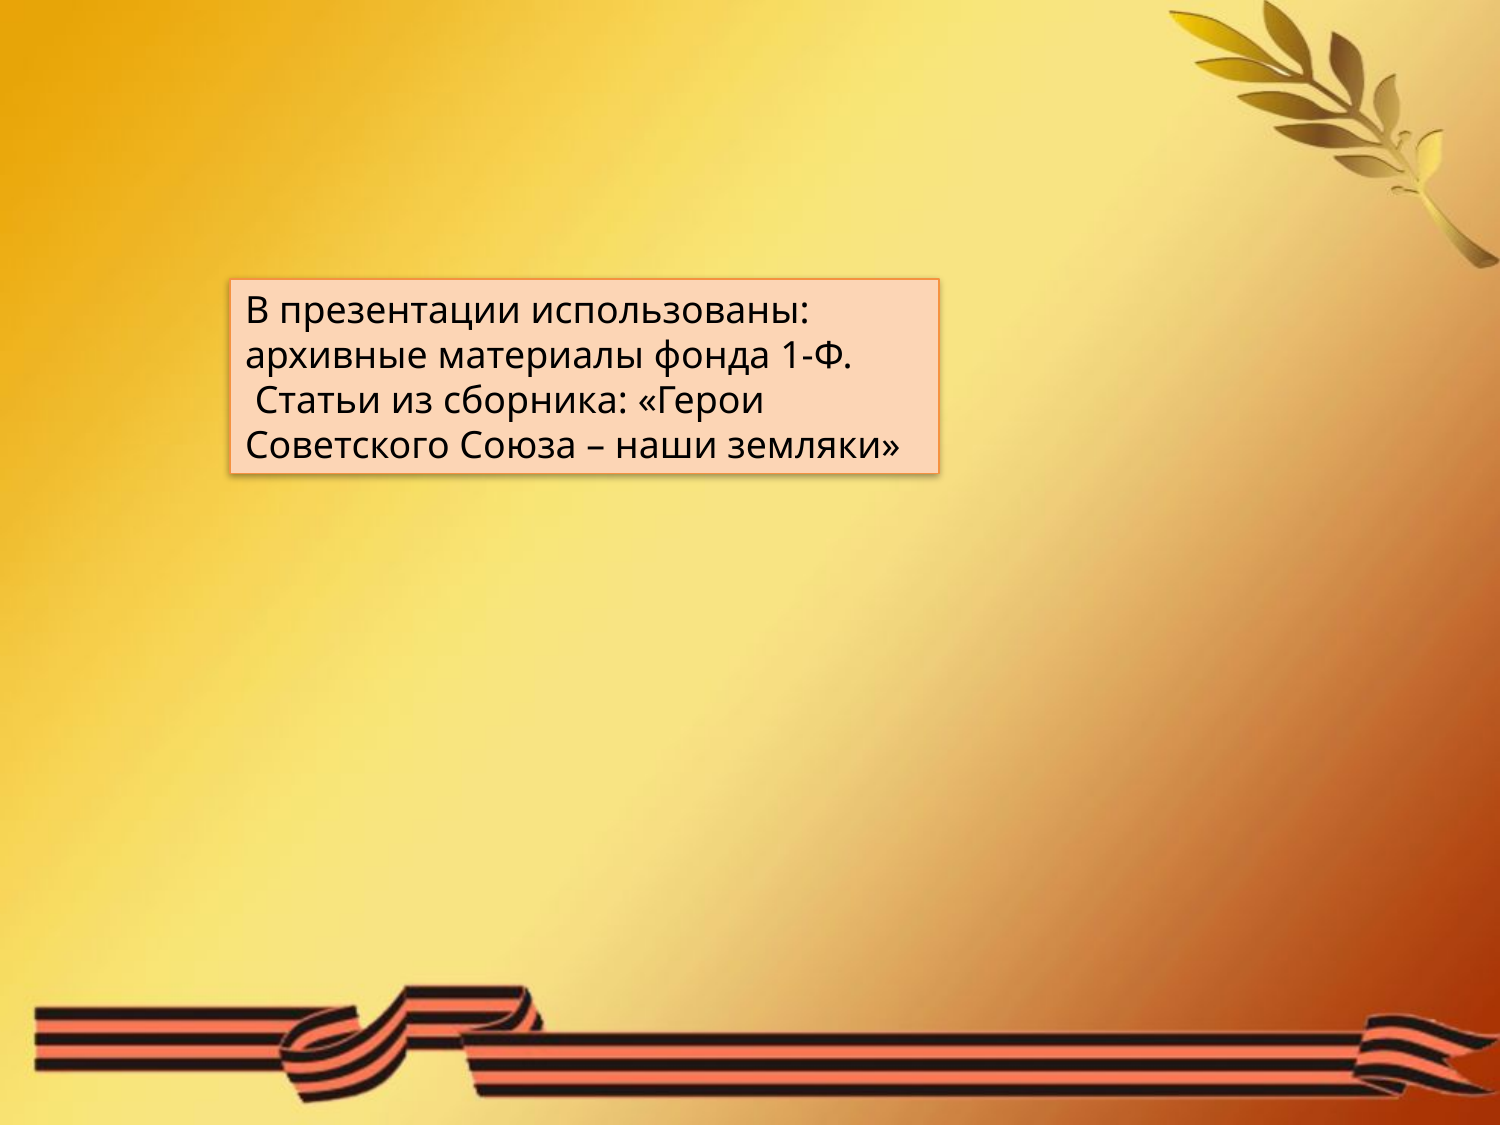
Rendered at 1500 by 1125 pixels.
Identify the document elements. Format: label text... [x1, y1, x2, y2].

text_box В презентации использованы: архивные материалы фонда 1-Ф. Статьи из сборника: «Герои Советского Союза – наши земляки» [229, 278, 940, 474]
picture [0, 0, 1500, 1125]
